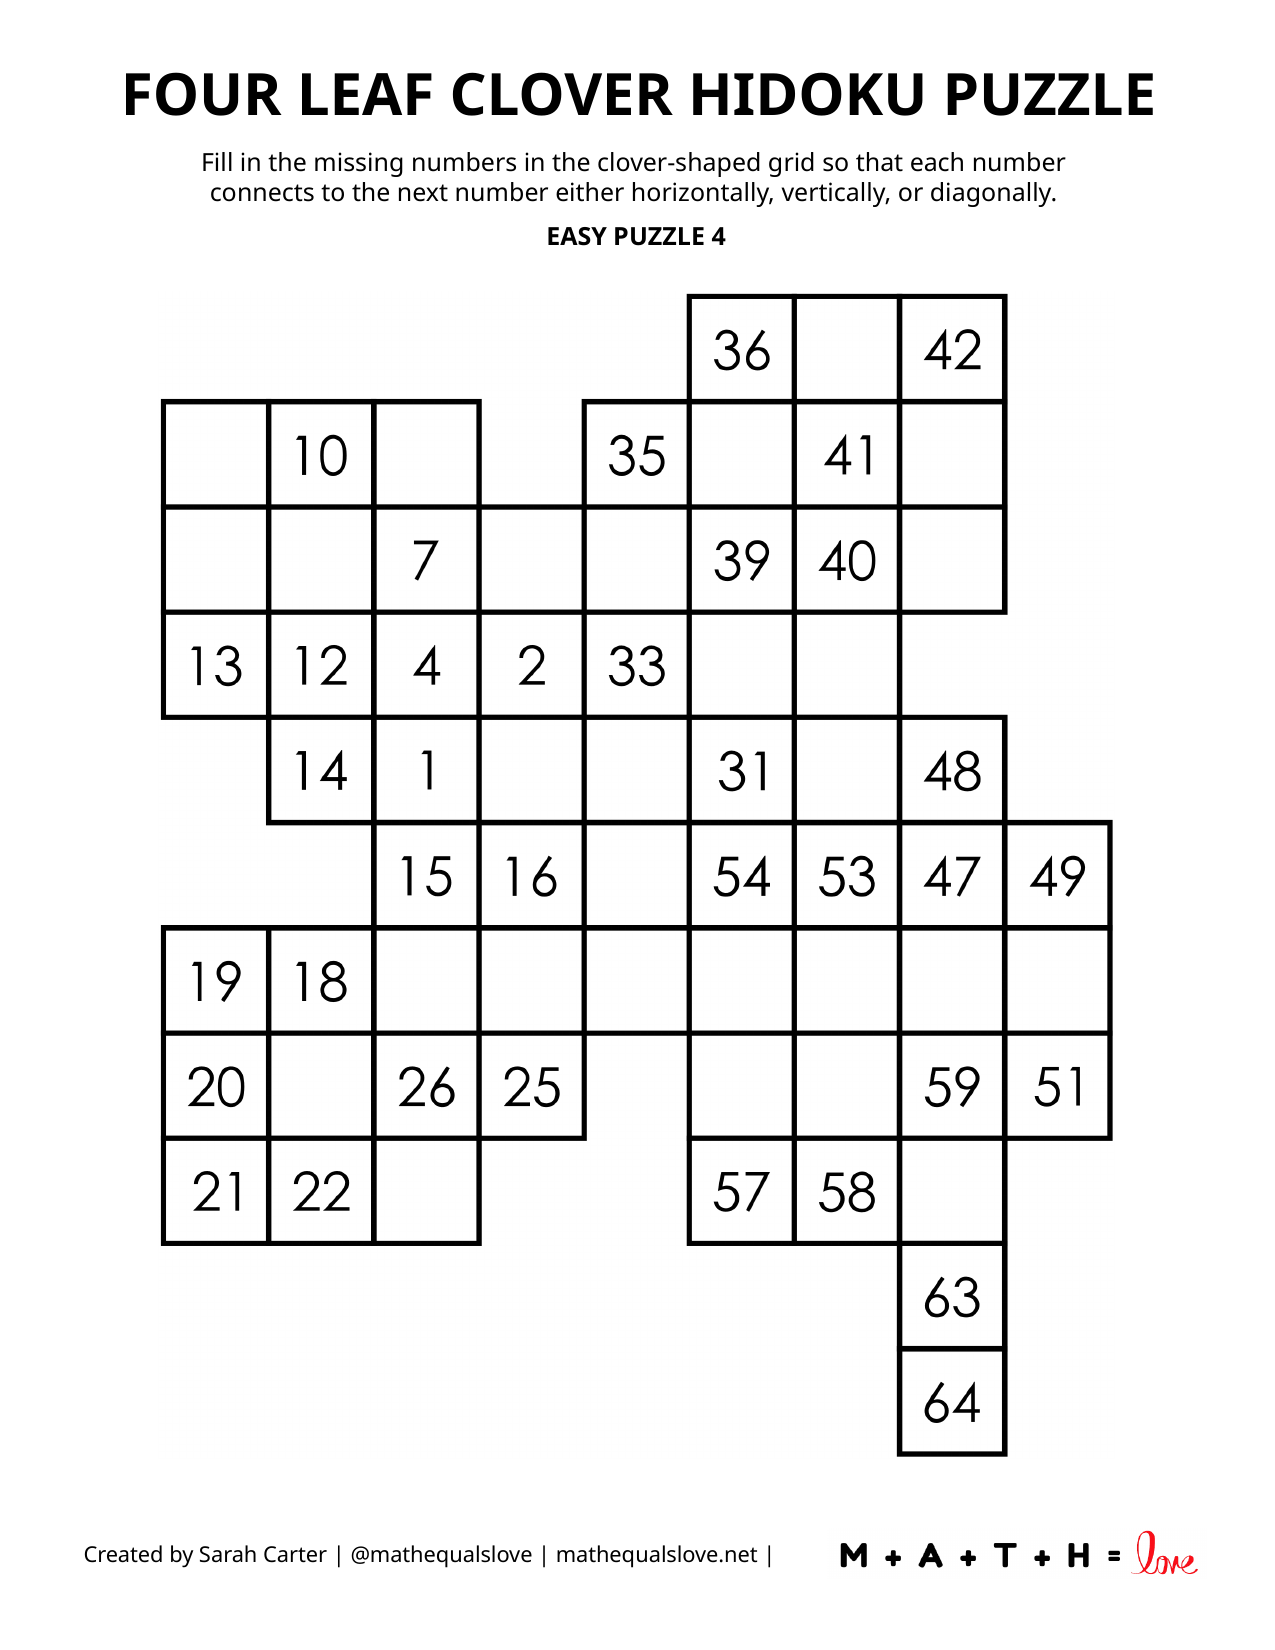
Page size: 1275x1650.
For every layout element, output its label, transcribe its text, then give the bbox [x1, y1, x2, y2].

text_box EASY PUZZLE 4 [158, 220, 1115, 272]
text_box Created by Sarah Carter | @mathequalslove | mathequalslove.net | [68, 1533, 826, 1575]
picture [826, 1528, 1207, 1580]
text_box Fill in the missing numbers in the clover-shaped grid so that each number connects to the next number either horizontally, vertically, or diagonally. [0, 139, 1275, 215]
text_box FOUR LEAF CLOVER HIDOKU PUZZLE [66, 50, 1211, 135]
picture [157, 291, 1116, 1459]
